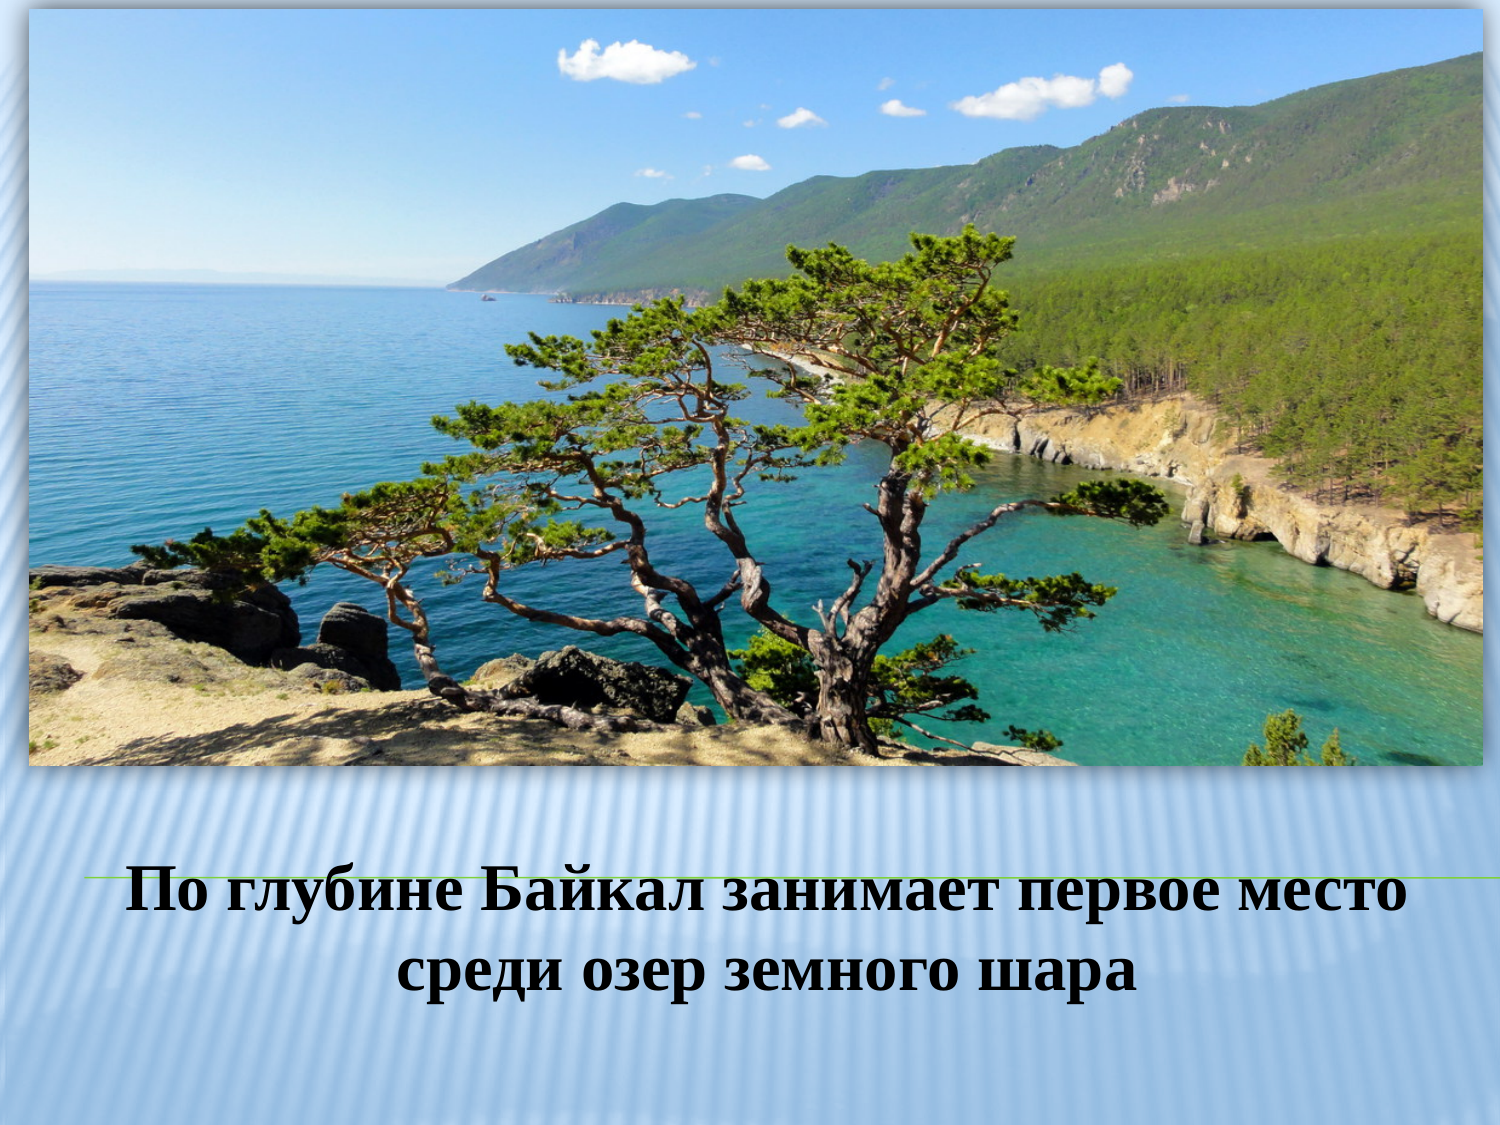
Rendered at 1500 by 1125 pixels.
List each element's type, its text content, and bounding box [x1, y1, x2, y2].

picture [29, 8, 1483, 766]
subtitle По глубине Байкал занимает первое место среди озер земного шара [46, 780, 1489, 1012]
